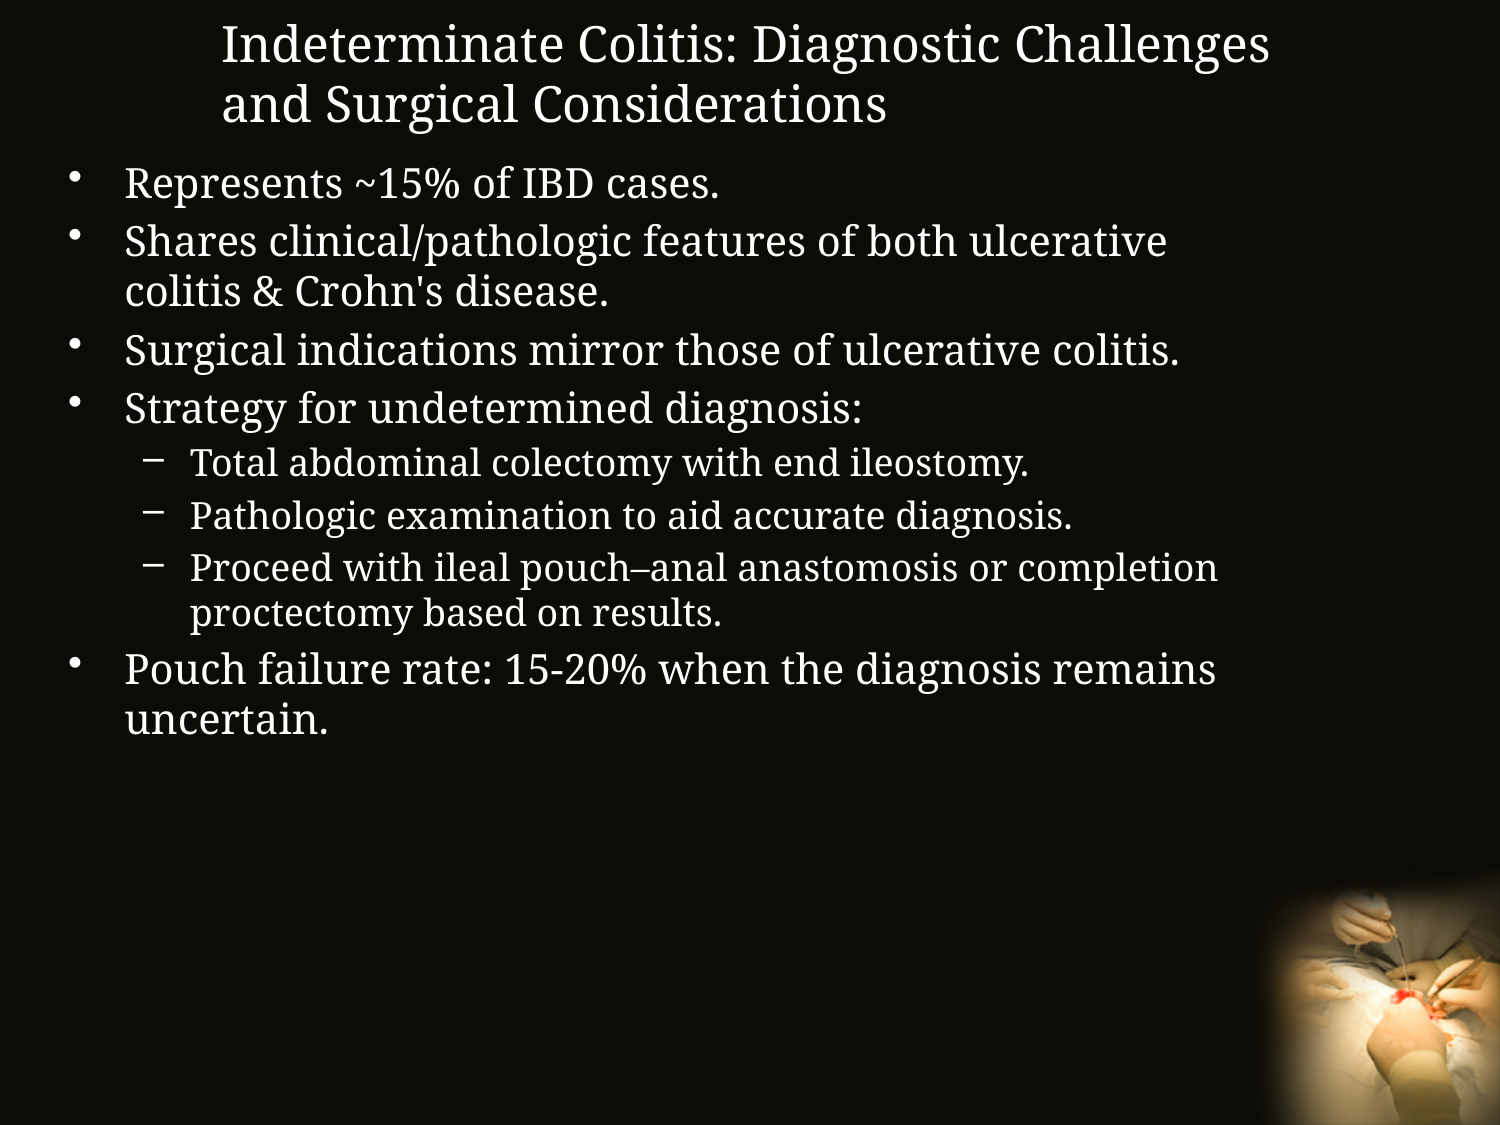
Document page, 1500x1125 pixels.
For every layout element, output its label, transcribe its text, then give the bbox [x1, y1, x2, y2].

picture [0, 0, 1500, 1125]
list Represents ~15% of IBD cases. Shares clinical/pathologic features of both ulcerative colitis & Crohn's disease. Surgical indications mirror those of ulcerative colitis. Strategy for undetermined diagnosis: Total abdominal colectomy with end ileostomy. Pathologic examination to aid accurate diagnosis. Proceed with ileal pouch–anal anastomosis or completion proctectomy based on results. Pouch failure rate: 15-20% when the diagnosis remains uncertain. [52, 148, 1282, 1024]
title Indeterminate Colitis: Diagnostic Challenges and Surgical Considerations [206, 30, 1377, 115]
